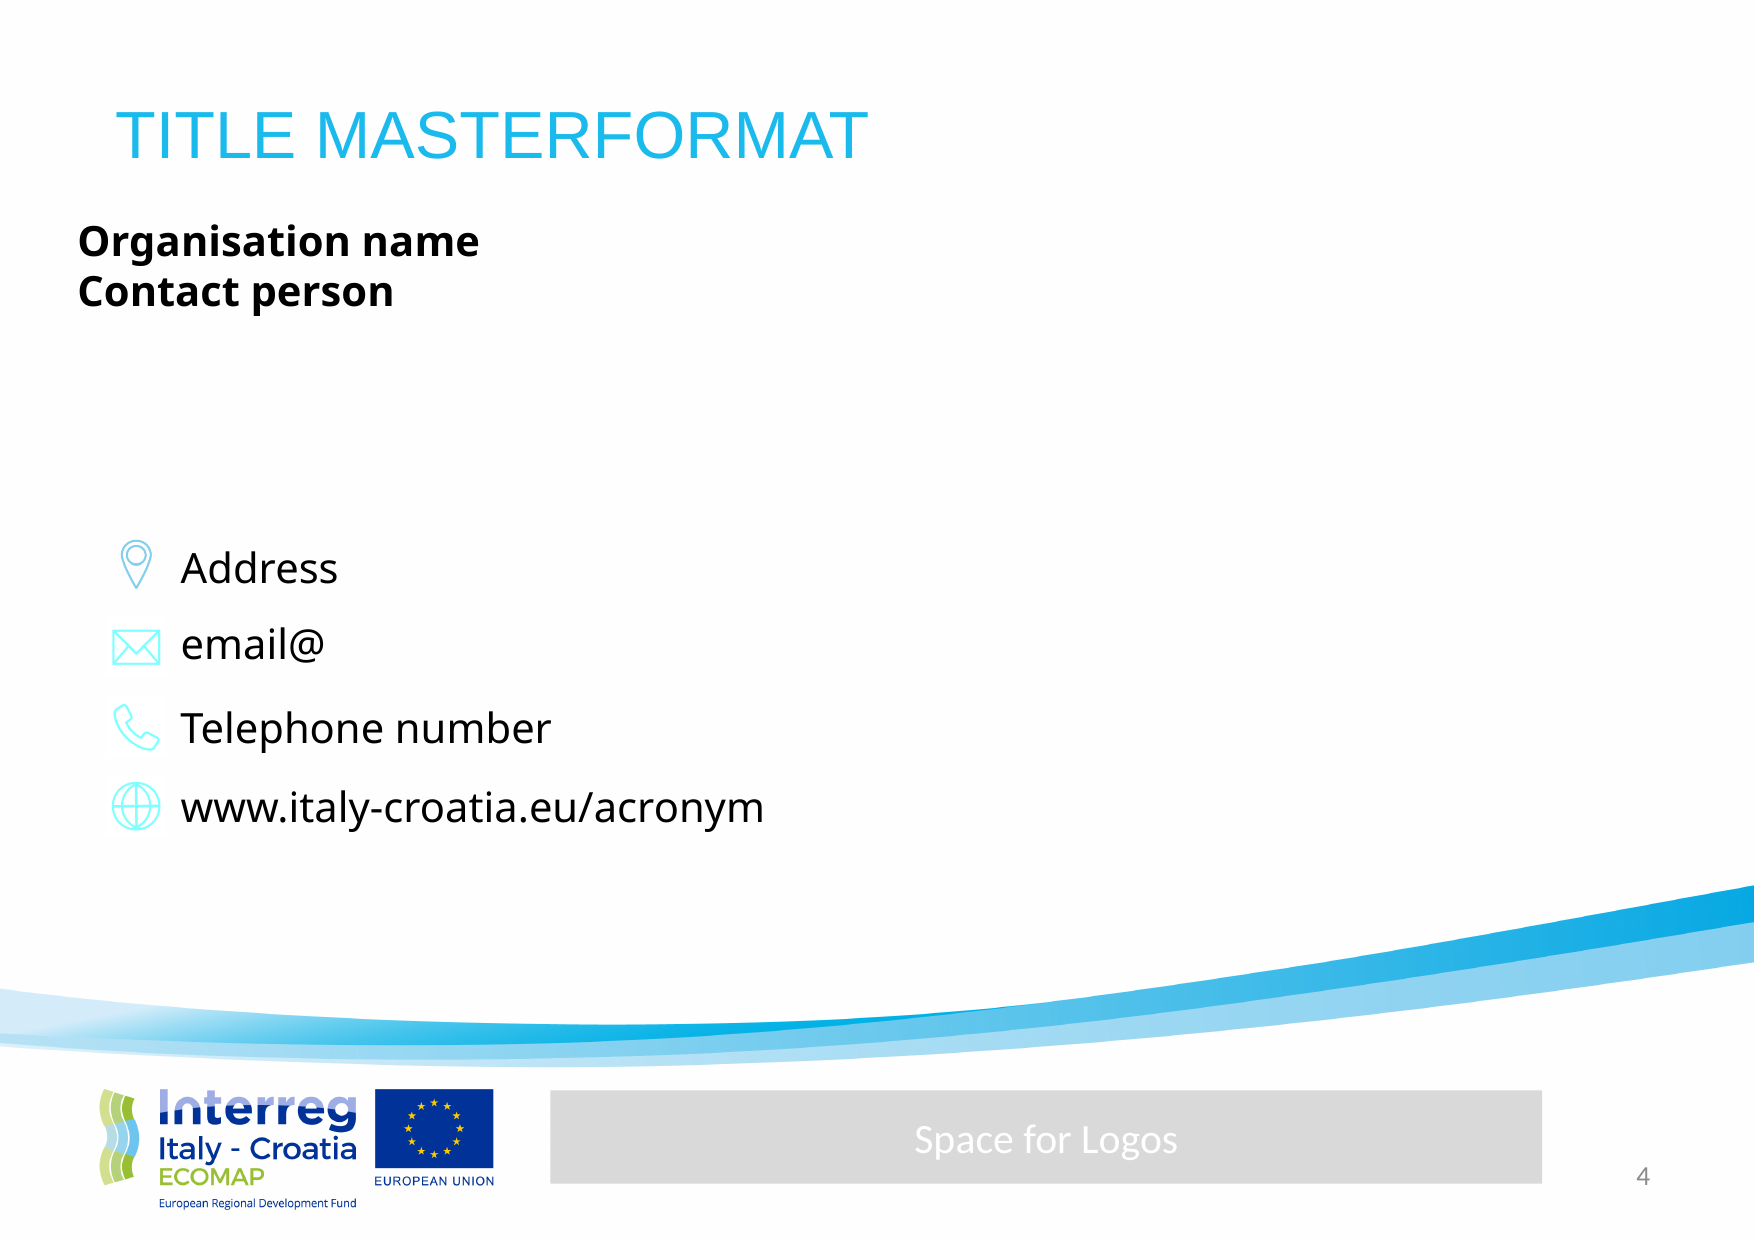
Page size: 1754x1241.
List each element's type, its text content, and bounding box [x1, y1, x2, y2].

text_box email@ [165, 610, 1194, 676]
text_box Telephone number [165, 694, 1194, 760]
slide_number 4 [1607, 1141, 1666, 1208]
text_box Organisation name Contact person [62, 206, 496, 322]
text_box Space for Logos [549, 1089, 1543, 1185]
text_box www.italy-croatia.eu/acronym [165, 772, 1194, 838]
picture [0, 0, 1754, 1241]
text_box Address [165, 534, 1194, 600]
text_box TITLE MASTERFORMAT [97, 83, 1656, 181]
